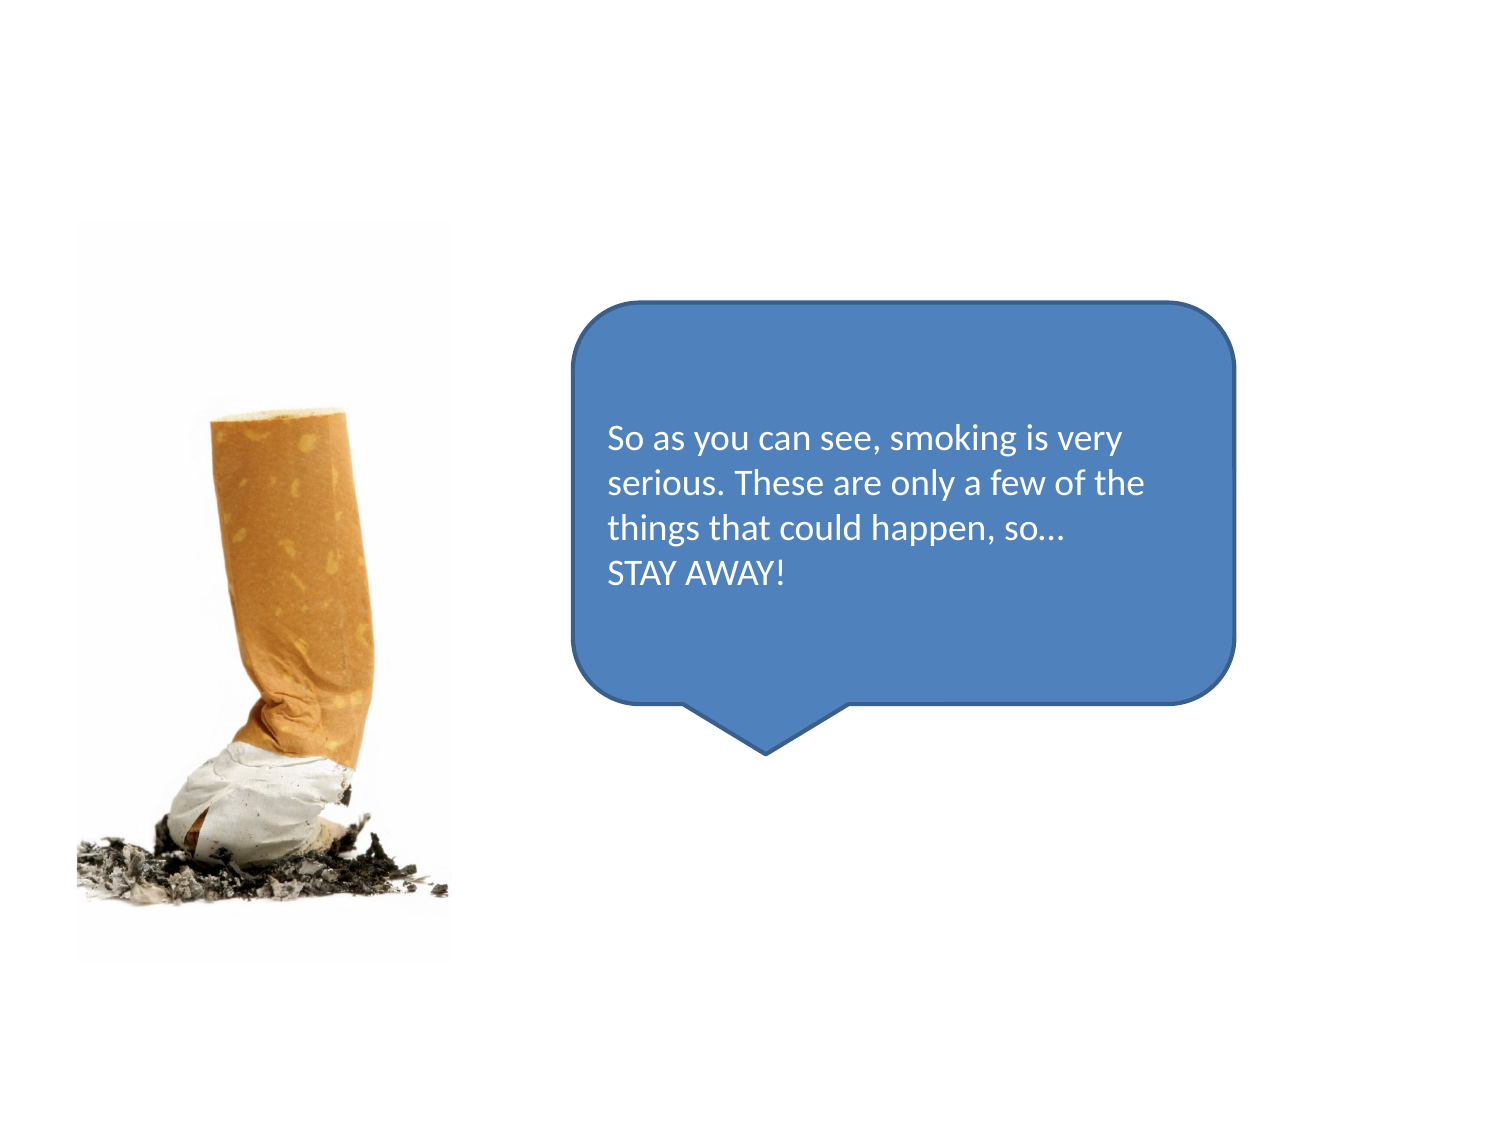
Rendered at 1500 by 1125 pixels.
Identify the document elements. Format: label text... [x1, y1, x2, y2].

text_box So as you can see, smoking is very serious. These are only a few of the things that could happen, so… STAY AWAY! [570, 300, 1237, 757]
picture [76, 219, 452, 963]
